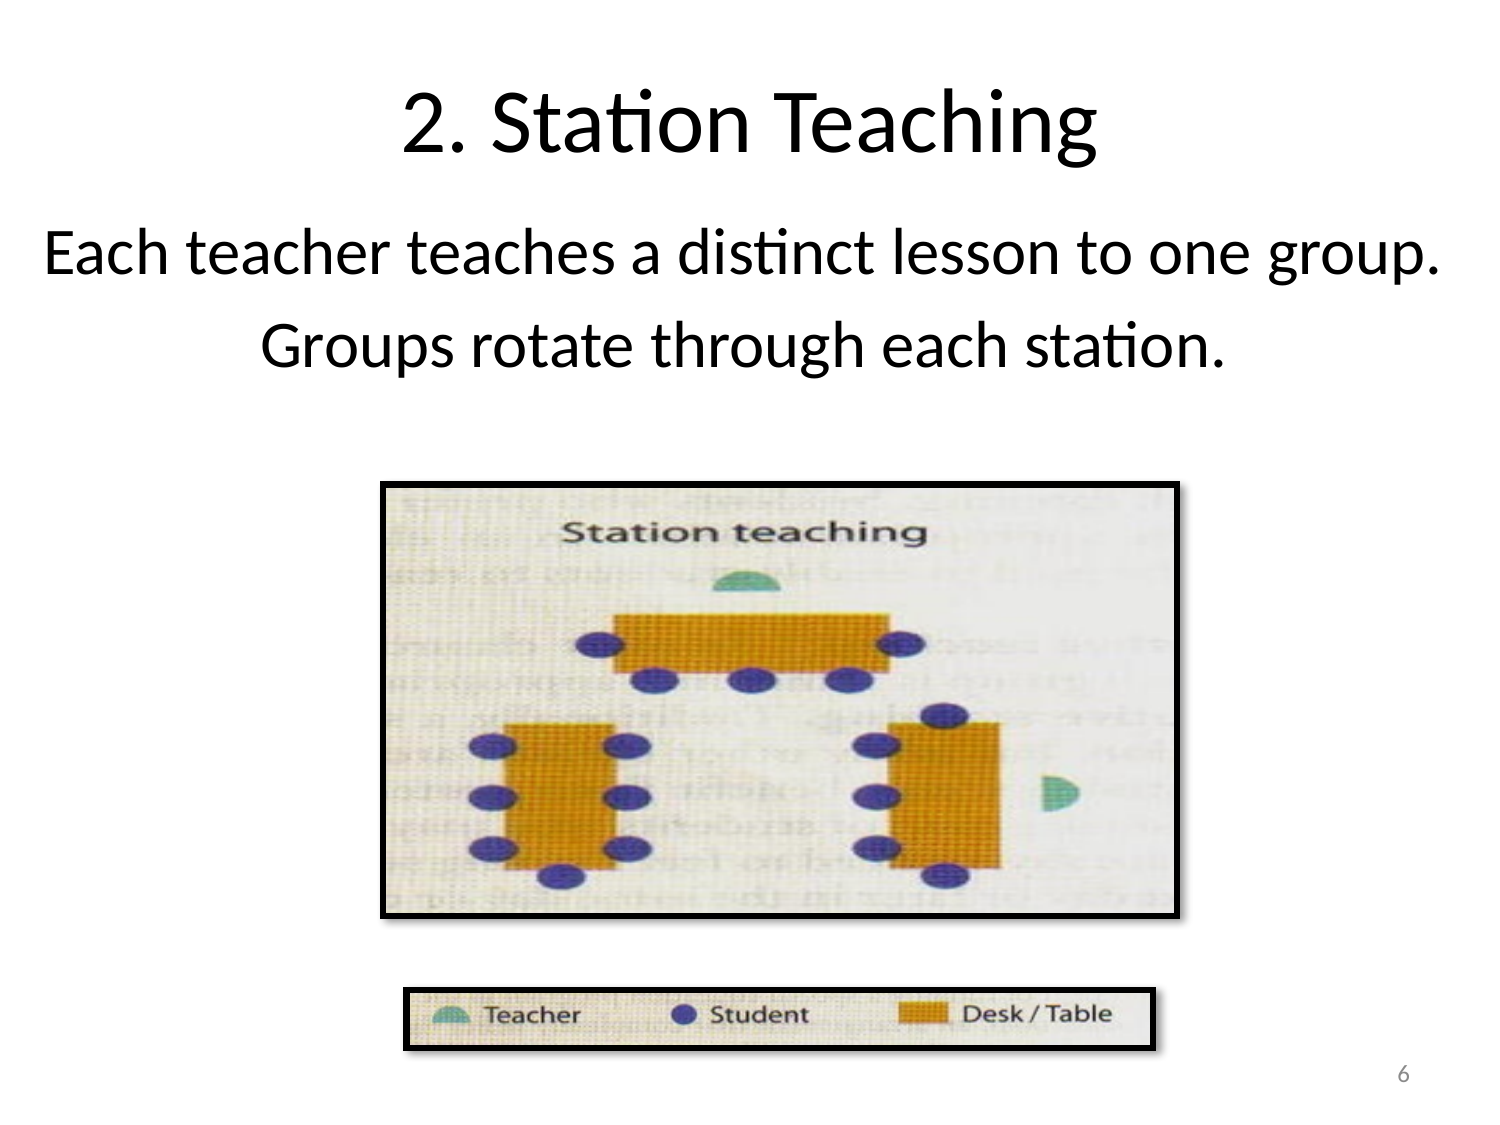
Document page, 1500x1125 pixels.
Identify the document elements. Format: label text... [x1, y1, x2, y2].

list Each teacher teaches a distinct lesson to one group. Groups rotate through each station. [0, 200, 1500, 988]
slide_number 6 [1074, 1042, 1425, 1103]
title 2. Station Teaching [75, 0, 1425, 200]
picture [409, 992, 1151, 1046]
picture [385, 487, 1174, 914]
